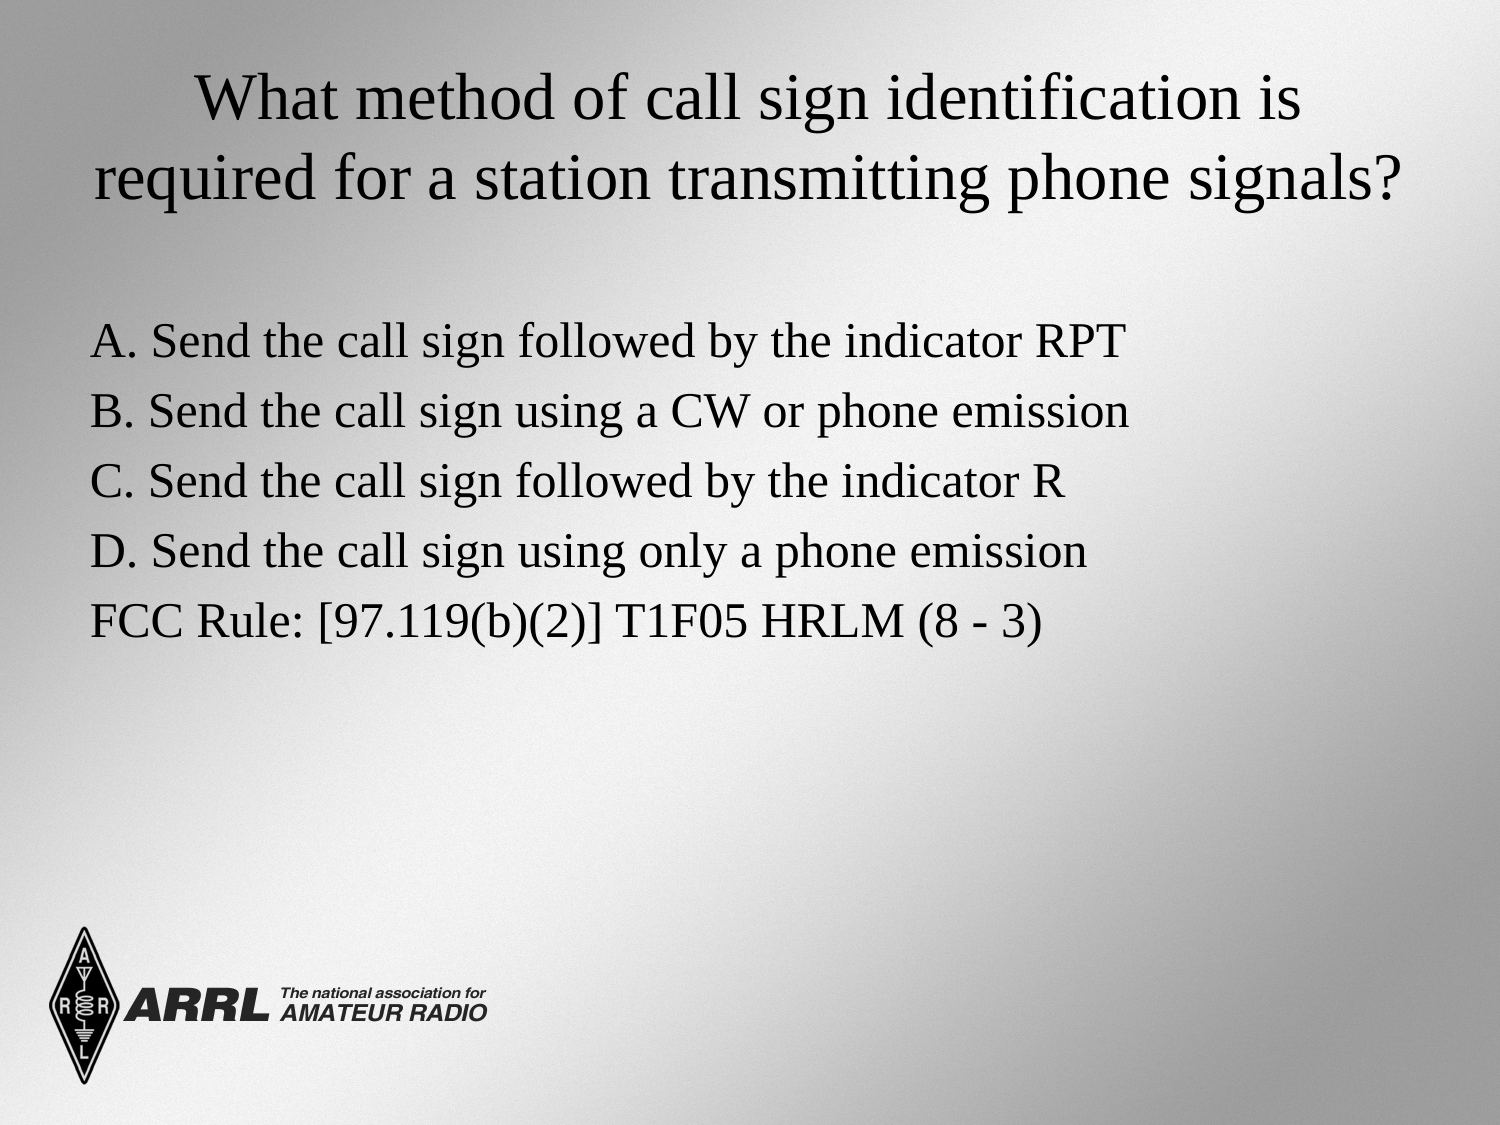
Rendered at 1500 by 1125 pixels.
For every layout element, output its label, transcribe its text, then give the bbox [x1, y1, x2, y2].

picture [0, 0, 1500, 1125]
list A. Send the call sign followed by the indicator RPT B. Send the call sign using a CW or phone emission C. Send the call sign followed by the indicator R D. Send the call sign using only a phone emission FCC Rule: [97.119(b)(2)] T1F05 HRLM (8 - 3) [75, 299, 1425, 1005]
title What method of call sign identification is required for a station transmitting phone signals? [75, 45, 1425, 233]
